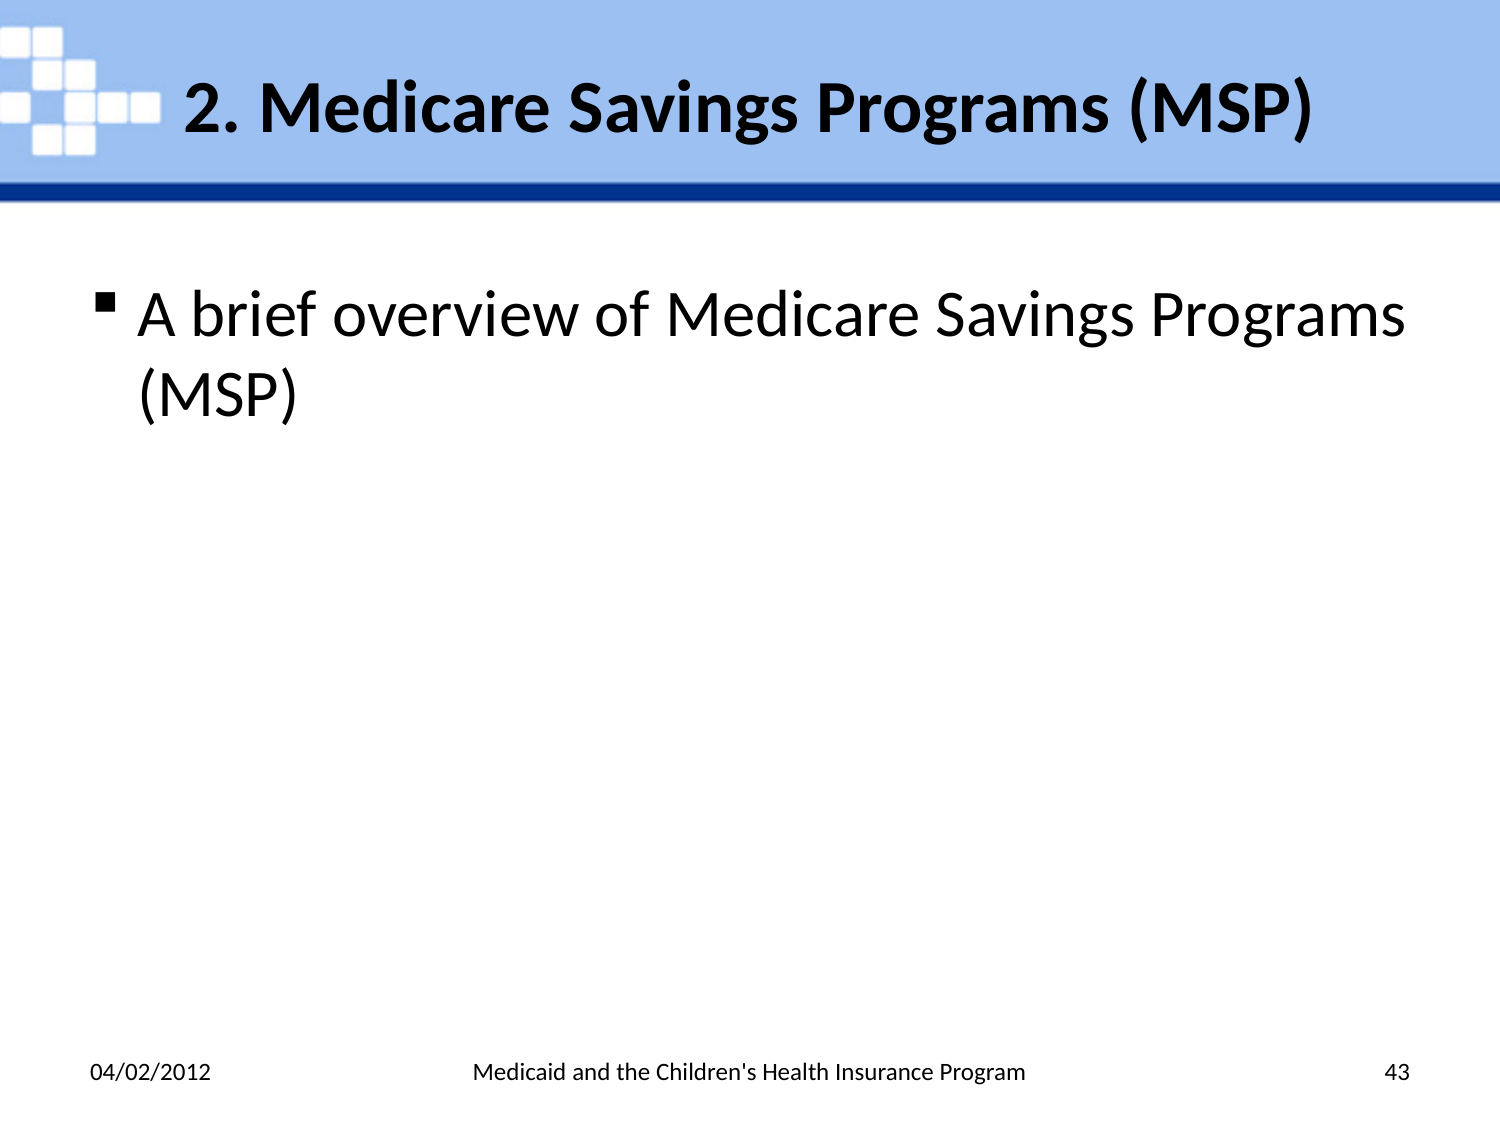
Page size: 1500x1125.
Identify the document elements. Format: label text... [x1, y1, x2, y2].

slide_number 43 [1074, 1040, 1425, 1100]
title 2. Medicare Savings Programs (MSP) [75, 12, 1425, 193]
footer Medicaid and the Children's Health Insurance Program [425, 1040, 1074, 1100]
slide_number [75, 1040, 425, 1100]
list A brief overview of Medicare Savings Programs (MSP) [75, 262, 1425, 1005]
picture [0, 0, 1500, 1125]
